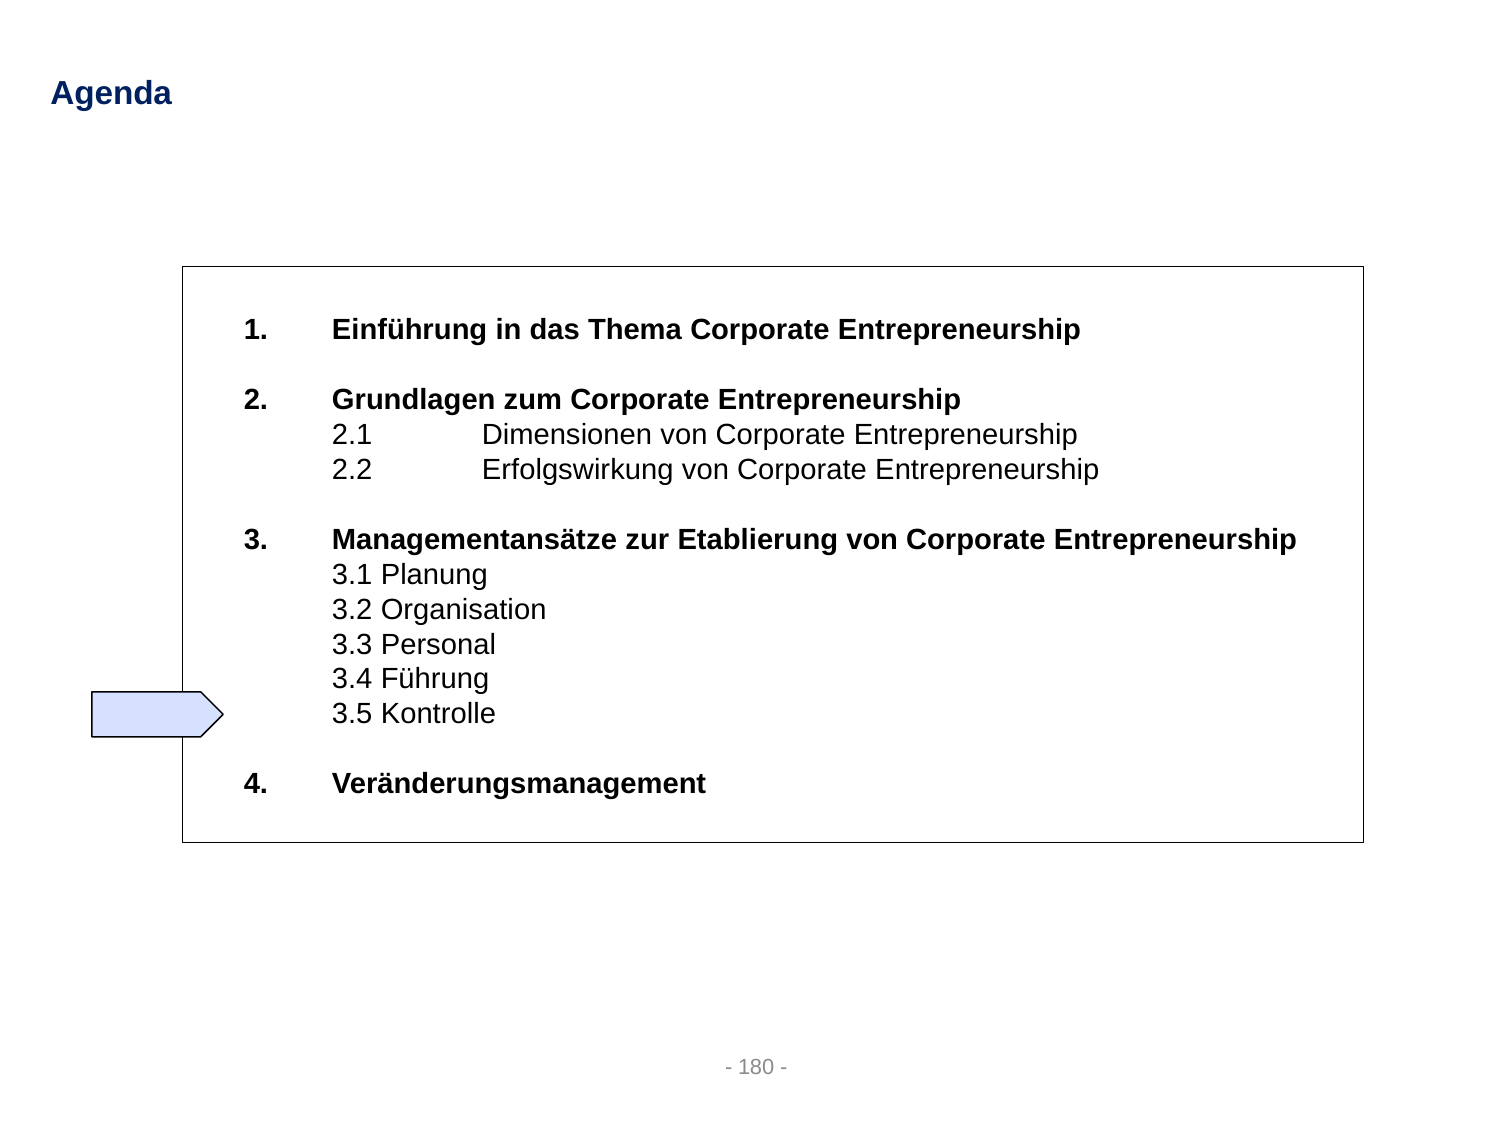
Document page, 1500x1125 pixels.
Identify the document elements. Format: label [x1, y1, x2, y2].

slide_number [599, 1045, 913, 1093]
text_box [35, 63, 1433, 119]
text_box [91, 266, 1364, 842]
